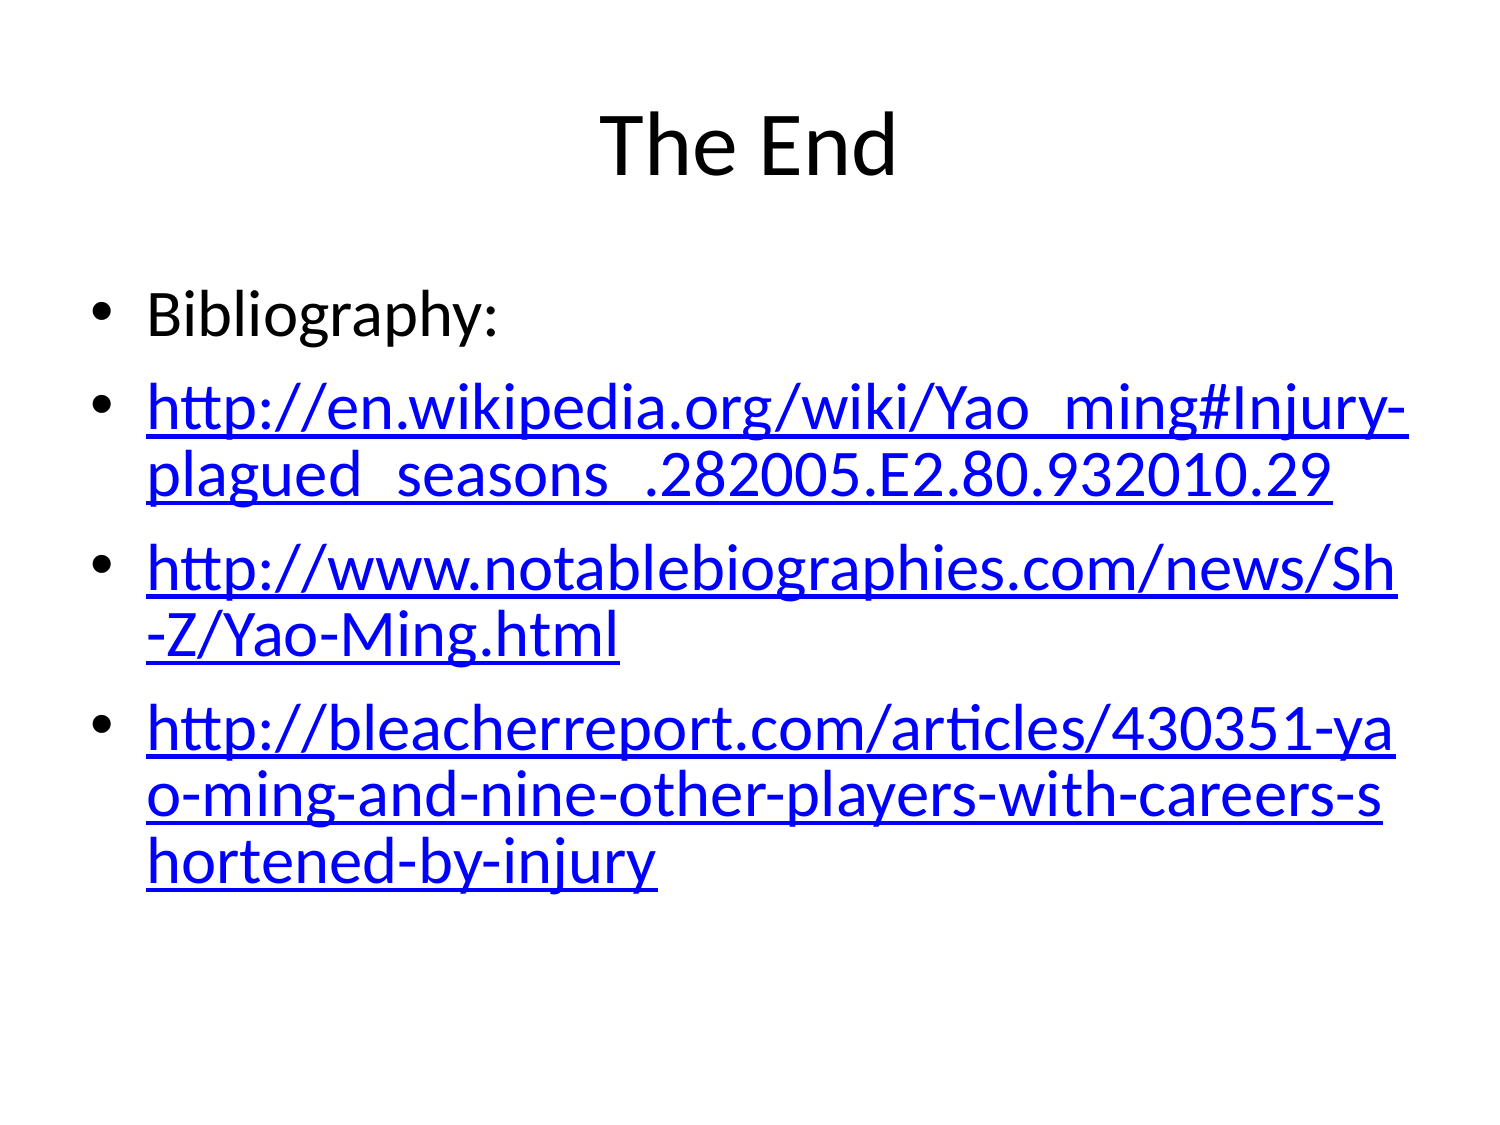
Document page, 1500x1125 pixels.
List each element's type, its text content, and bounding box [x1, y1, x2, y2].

list Bibliography: http://en.wikipedia.org/wiki/Yao_ming#Injury-plagued_seasons_.282005.E2.80.932010.29 http://www.notablebiographies.com/news/Sh-Z/Yao-Ming.html http://bleacherreport.com/articles/430351-yao-ming-and-nine-other-players-with-careers-shortened-by-injury [75, 262, 1425, 1005]
title The End [75, 45, 1425, 233]
